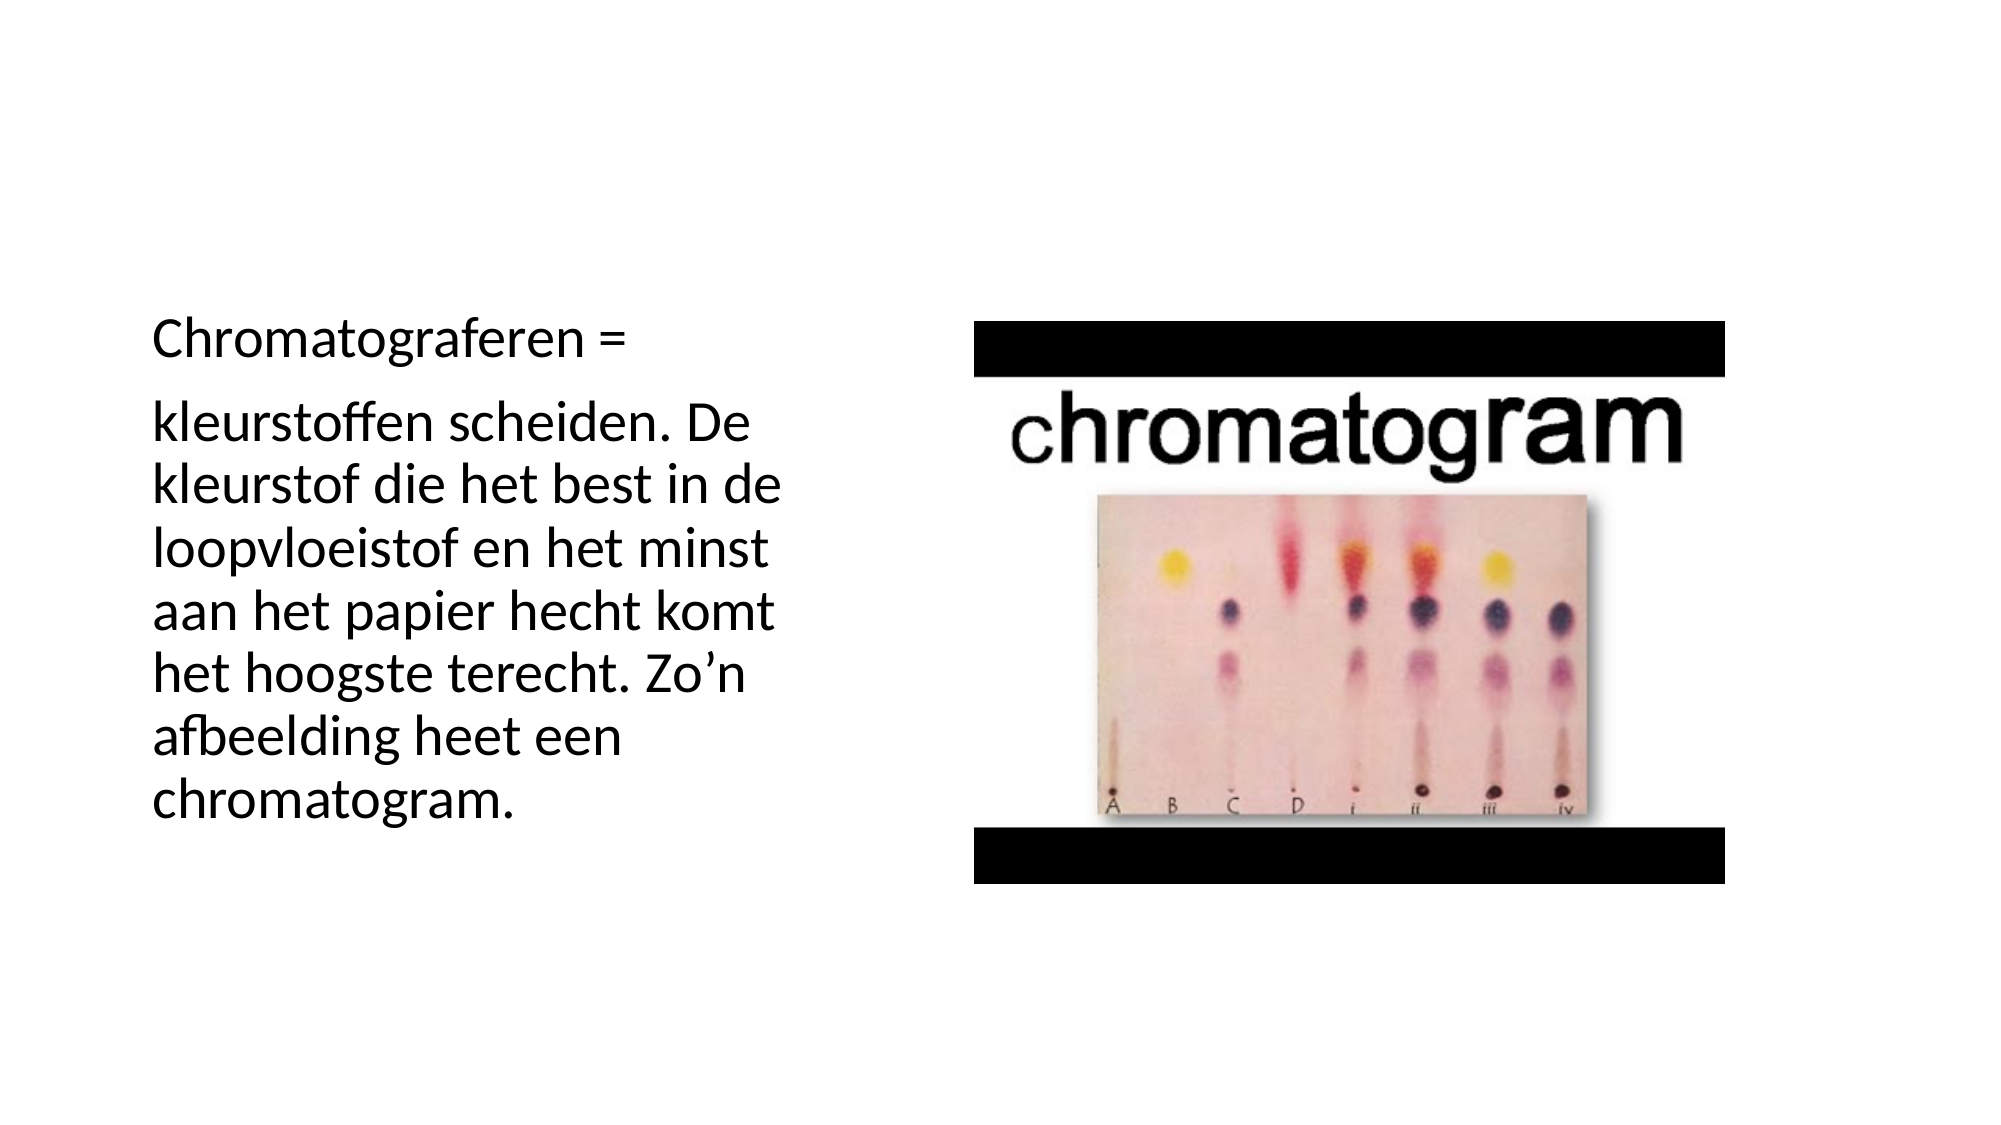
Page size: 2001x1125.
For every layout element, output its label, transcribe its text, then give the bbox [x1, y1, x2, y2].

picture [974, 321, 1725, 884]
list Chromatograferen = kleurstoffen scheiden. De kleurstof die het best in de loopvloeistof en het minst aan het papier hecht komt het hoogste terecht. Zo’n afbeelding heet een chromatogram. [137, 299, 843, 1014]
